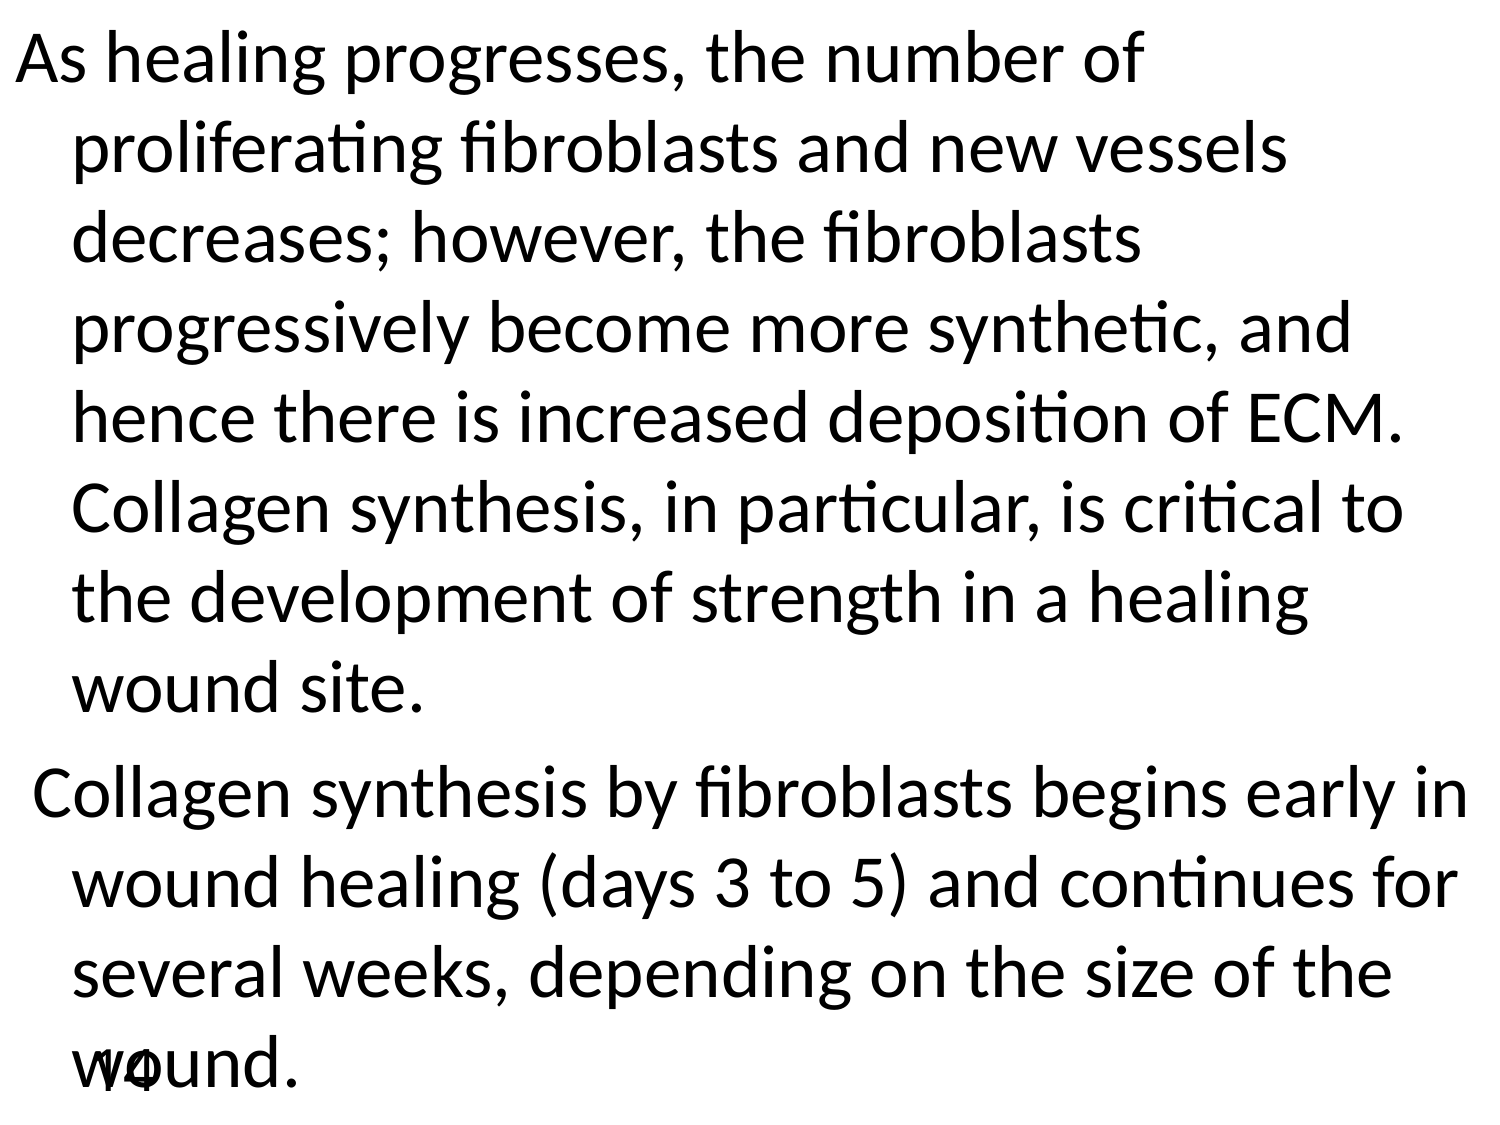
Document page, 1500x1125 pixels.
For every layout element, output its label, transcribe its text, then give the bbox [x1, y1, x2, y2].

slide_number 14 [75, 1042, 425, 1103]
list As healing progresses, the number of proliferating fibroblasts and new vessels decreases; however, the fibroblasts progressively become more synthetic, and hence there is increased deposition of ECM. Collagen synthesis, in particular, is critical to the development of strength in a healing wound site. Collagen synthesis by fibroblasts begins early in wound healing (days 3 to 5) and continues for several weeks, depending on the size of the wound. [0, 0, 1500, 1125]
